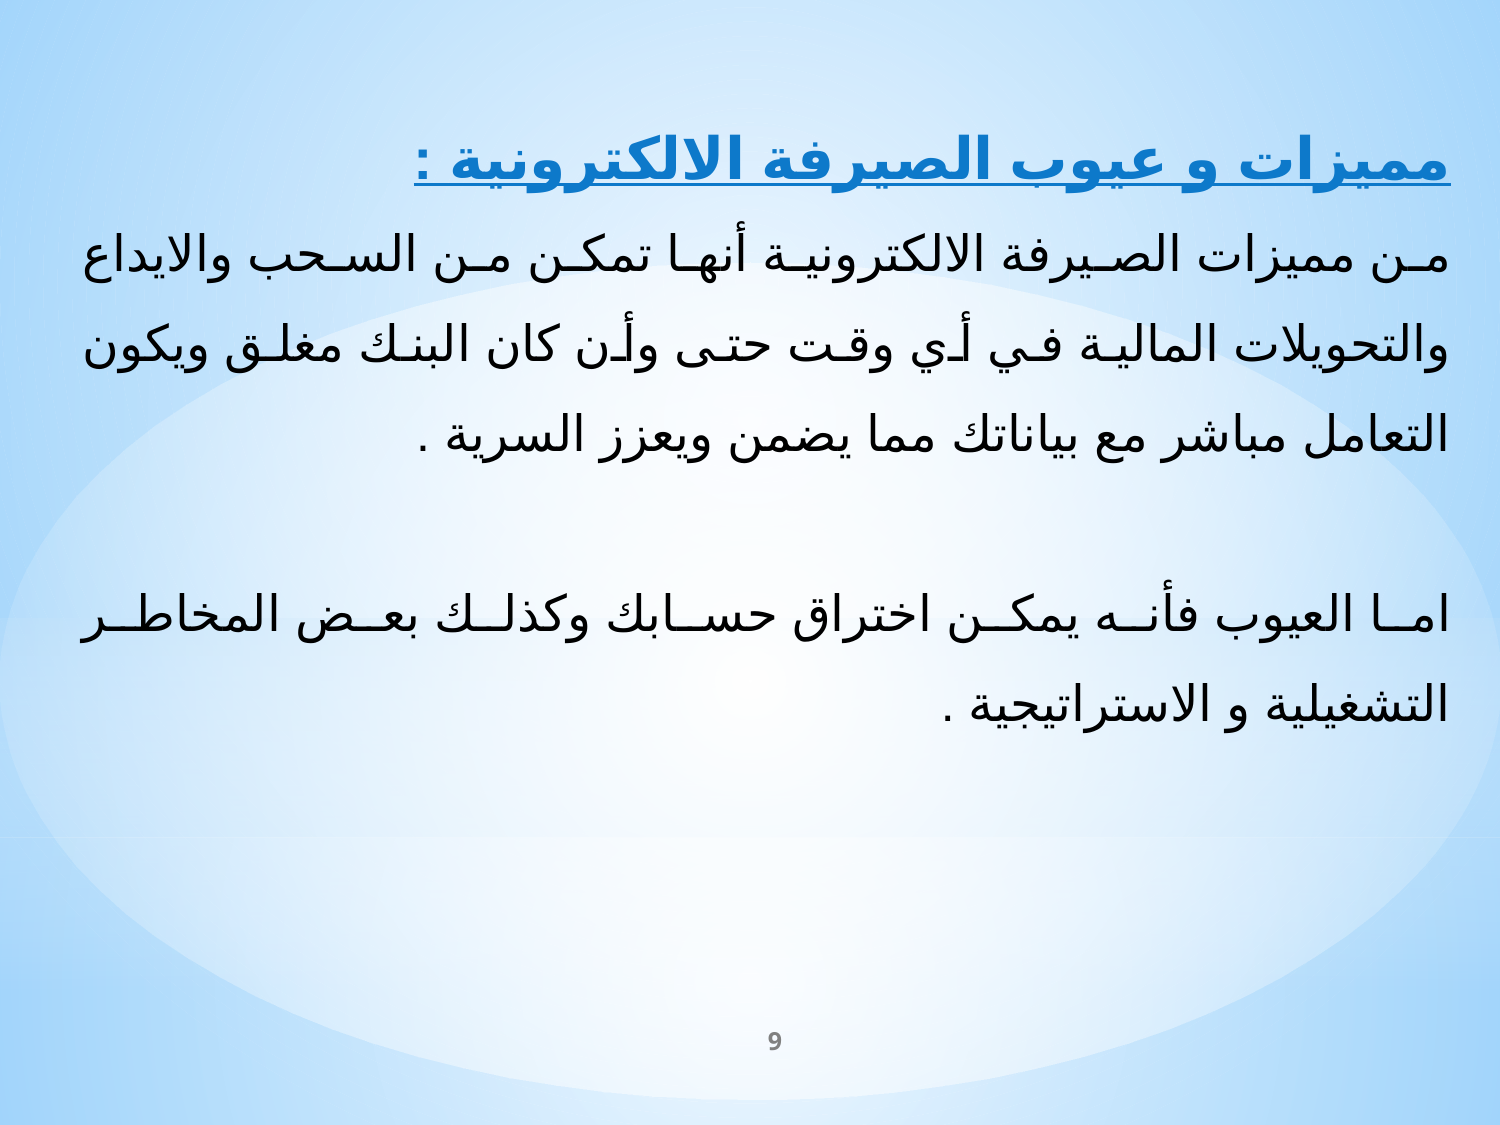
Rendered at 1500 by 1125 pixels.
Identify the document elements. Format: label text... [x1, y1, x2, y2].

slide_number 9 [624, 1012, 925, 1073]
text_box مميزات و عيوب الصيرفة الالكترونية : من مميزات الصيرفة الالكترونية أنها تمكن من السحب والايداع والتحويلات المالية في أي وقت حتى وأن كان البنك مغلق ويكون التعامل مباشر مع بياناتك مما يضمن ويعزز السرية . اما العيوب فأنه يمكن اختراق حسابك وكذلك بعض المخاطر التشغيلية و الاستراتيجية . [67, 78, 1466, 739]
